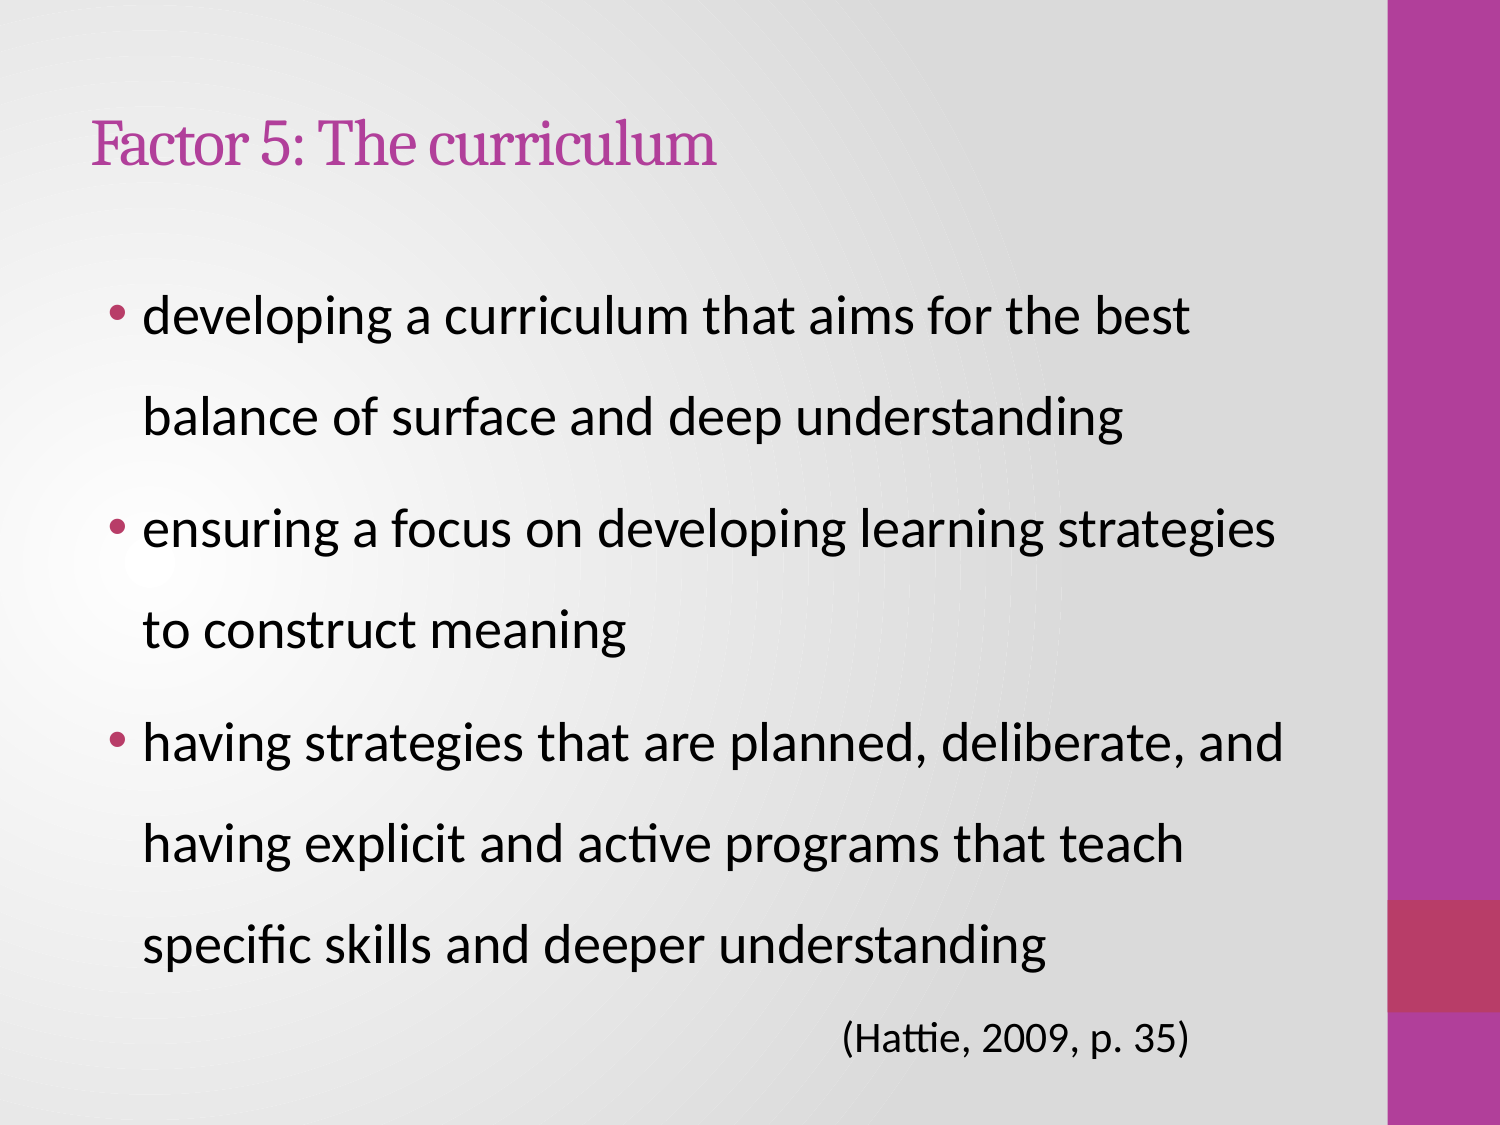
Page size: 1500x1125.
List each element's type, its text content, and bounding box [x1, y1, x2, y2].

title Factor 5: The curriculum [75, 45, 1325, 233]
list developing a curriculum that aims for the best balance of surface and deep understanding ensuring a focus on developing learning strategies to construct meaning having strategies that are planned, deliberate, and having explicit and active programs that teach specific skills and deeper understanding (Hattie, 2009, p. 35) [75, 237, 1325, 1088]
